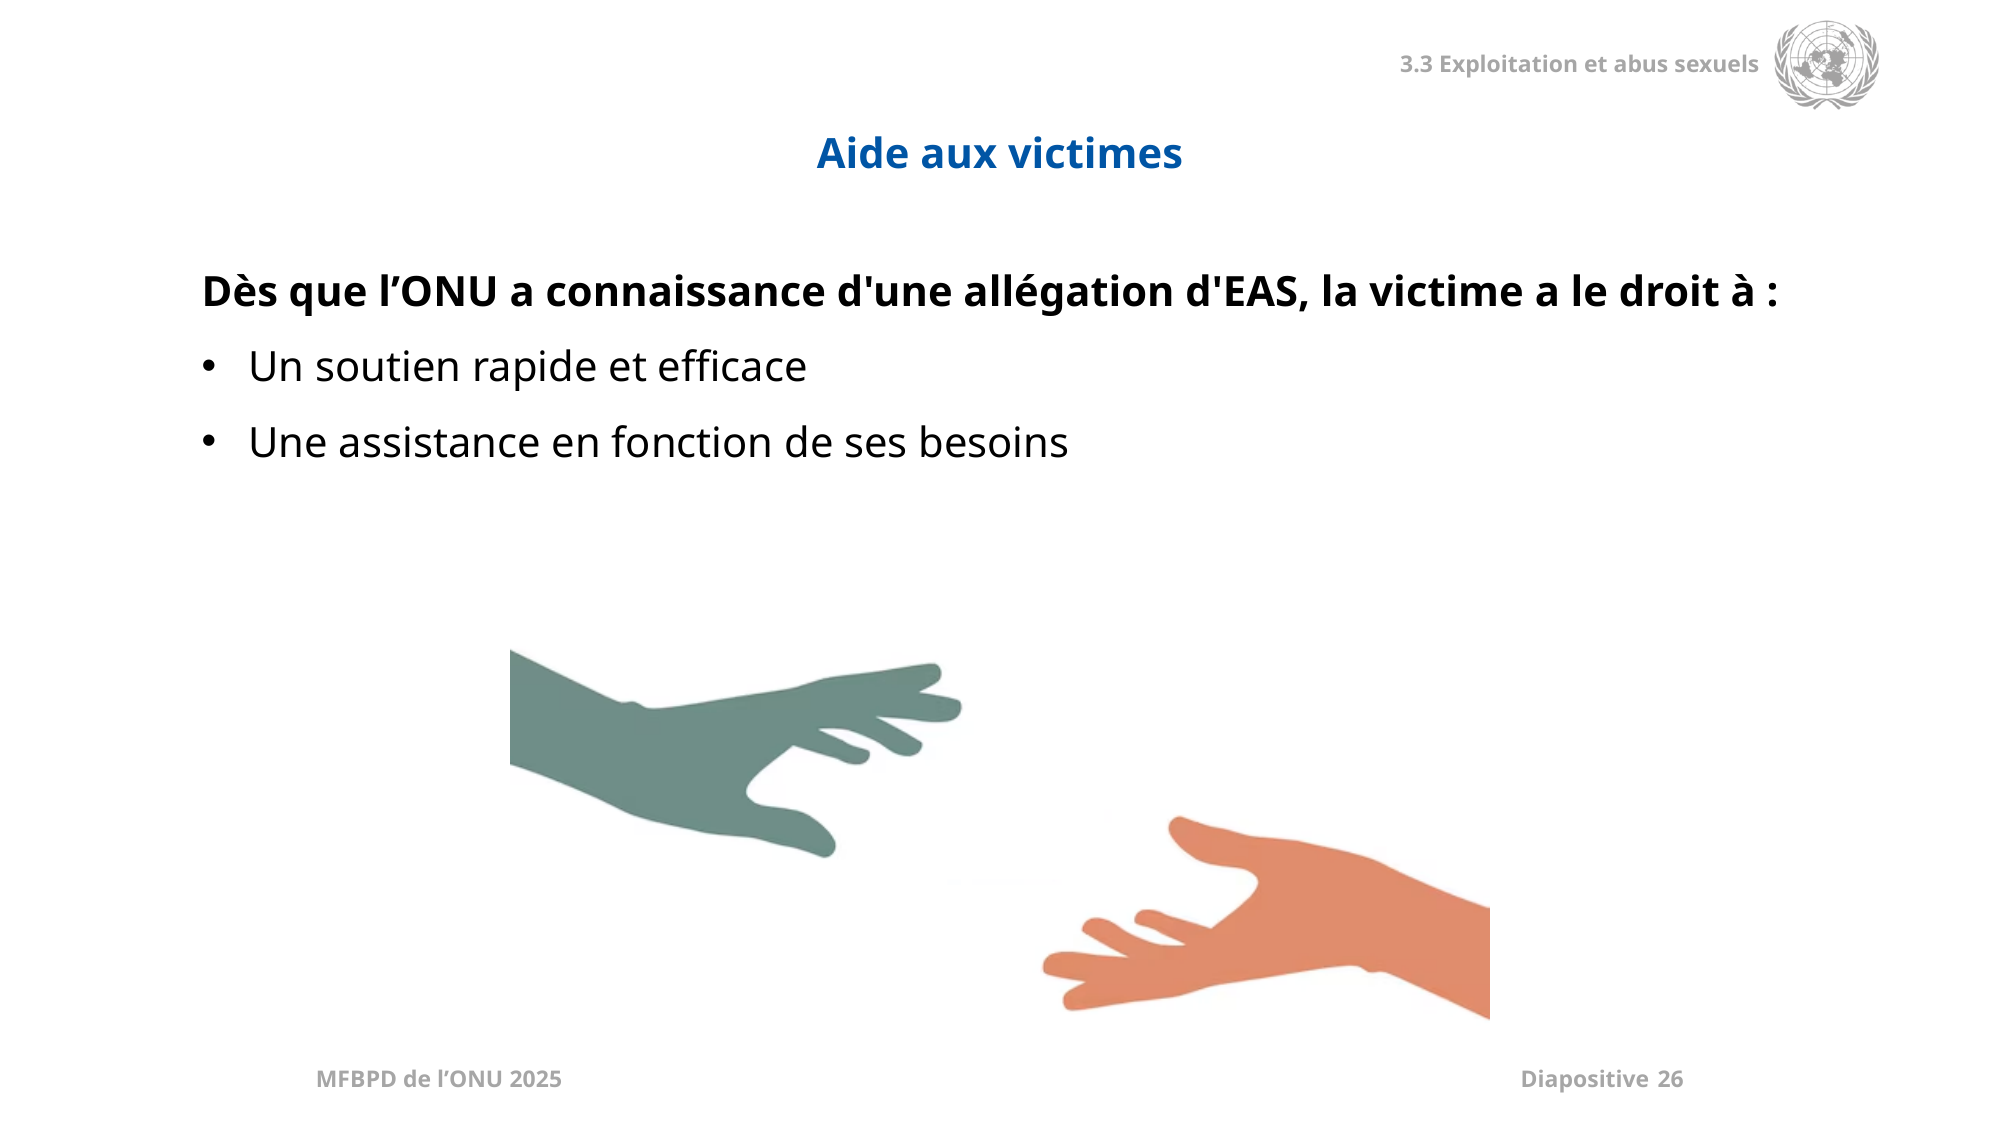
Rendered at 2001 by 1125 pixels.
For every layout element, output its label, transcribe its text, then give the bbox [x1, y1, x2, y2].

text_box Aide aux victimes [272, 118, 1728, 184]
picture [510, 618, 1490, 1049]
text_box Dès que l’ONU a connaissance d'une allégation d'EAS, la victime a le droit à : Un soutien rapide et efficace Une assistance en fonction de ses besoins [199, 228, 1801, 466]
